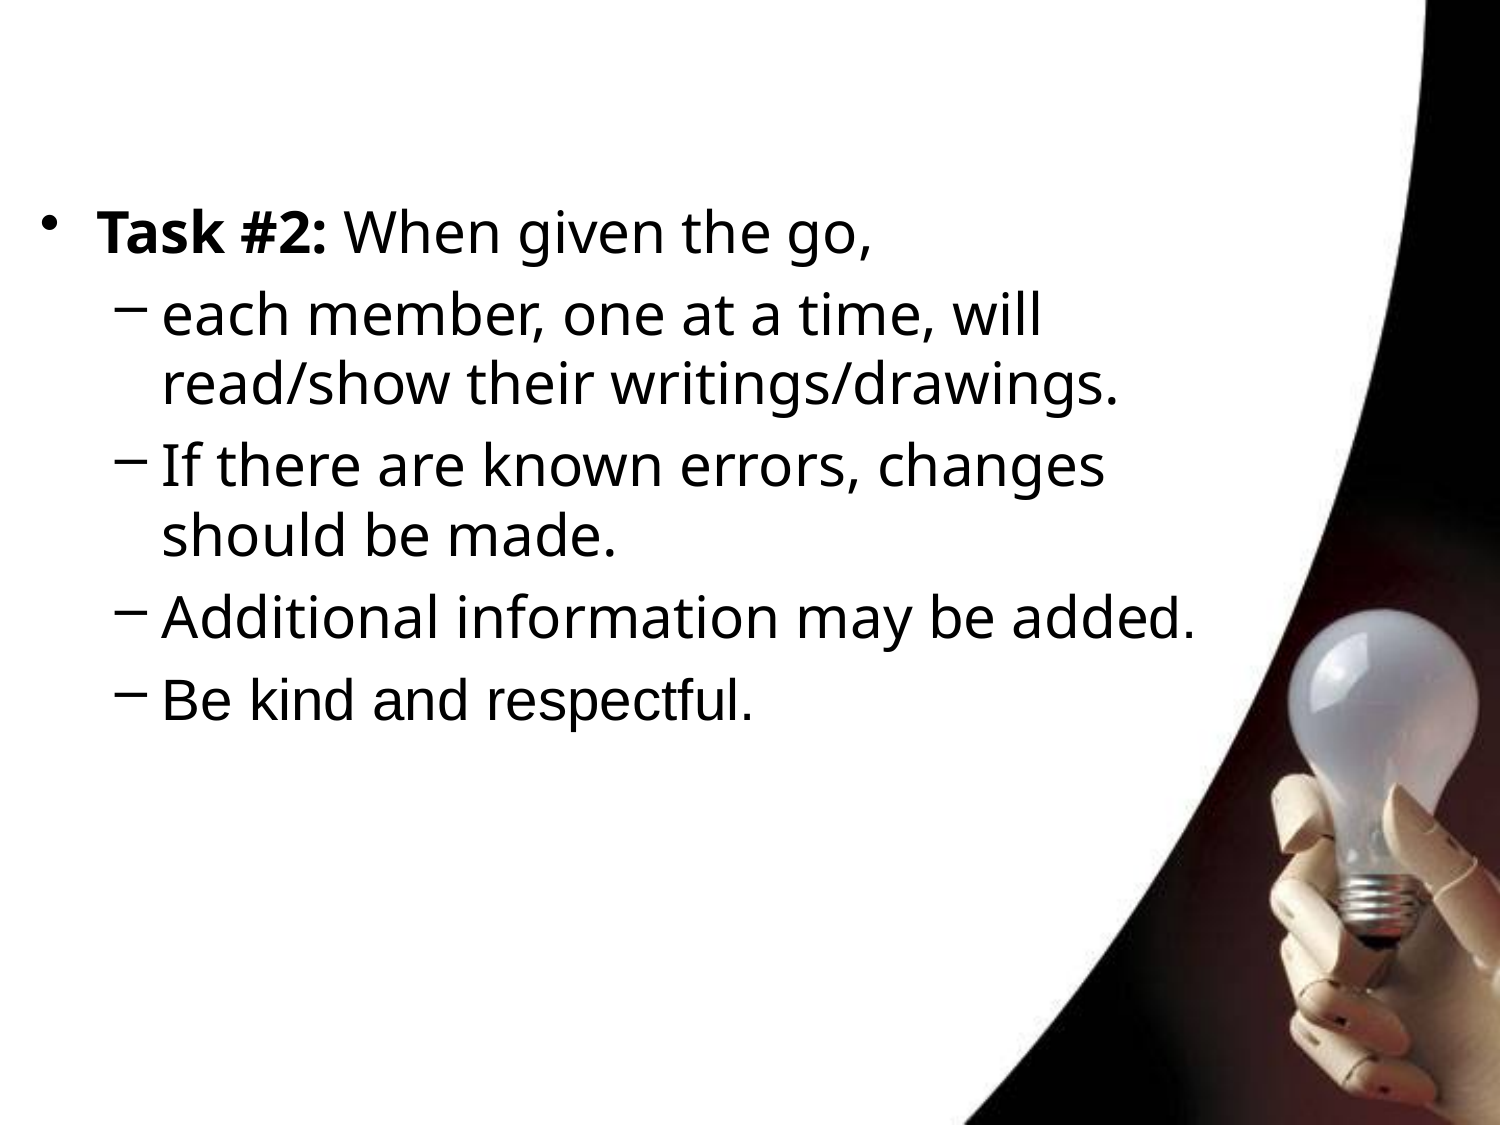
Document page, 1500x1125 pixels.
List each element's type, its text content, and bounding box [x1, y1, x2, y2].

list Task #2: When given the go, each member, one at a time, will read/show their writings/drawings. If there are known errors, changes should be made. Additional information may be added. Be kind and respectful. [24, 187, 1300, 951]
picture [0, 0, 1500, 1125]
